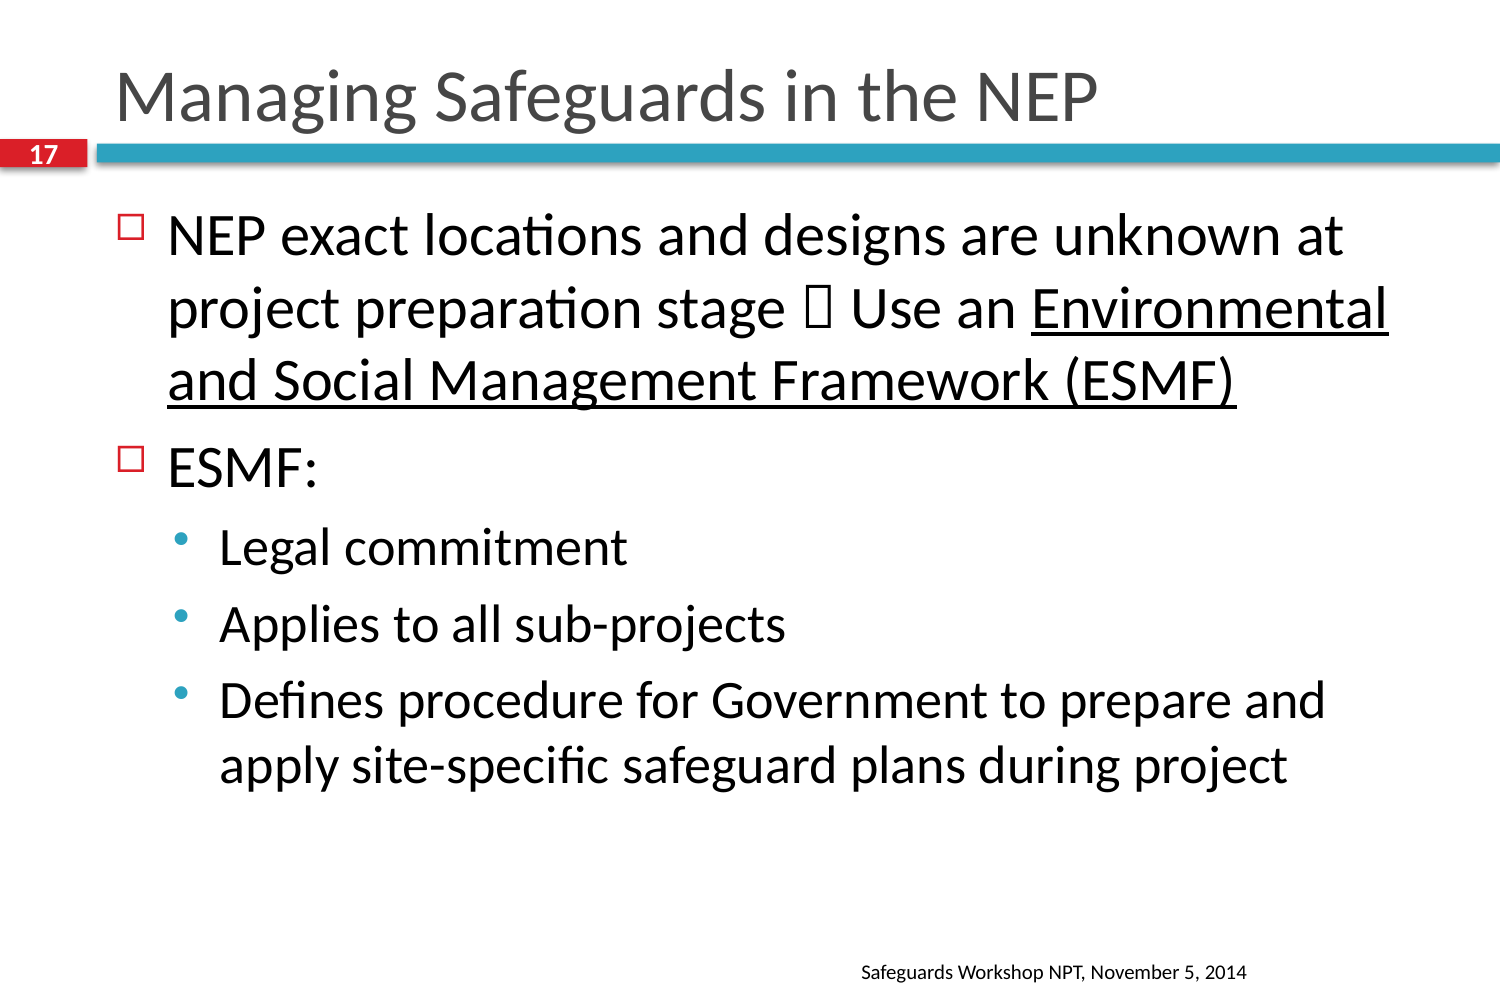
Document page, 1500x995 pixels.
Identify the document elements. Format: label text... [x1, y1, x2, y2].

list NEP exact locations and designs are unknown at project preparation stage  Use an Environmental and Social Management Framework (ESMF) ESMF: Legal commitment Applies to all sub-projects Defines procedure for Government to prepare and apply site-specific safeguard plans during project [99, 187, 1438, 896]
title Managing Safeguards in the NEP [99, 55, 1500, 144]
slide_number 17 [0, 139, 88, 166]
